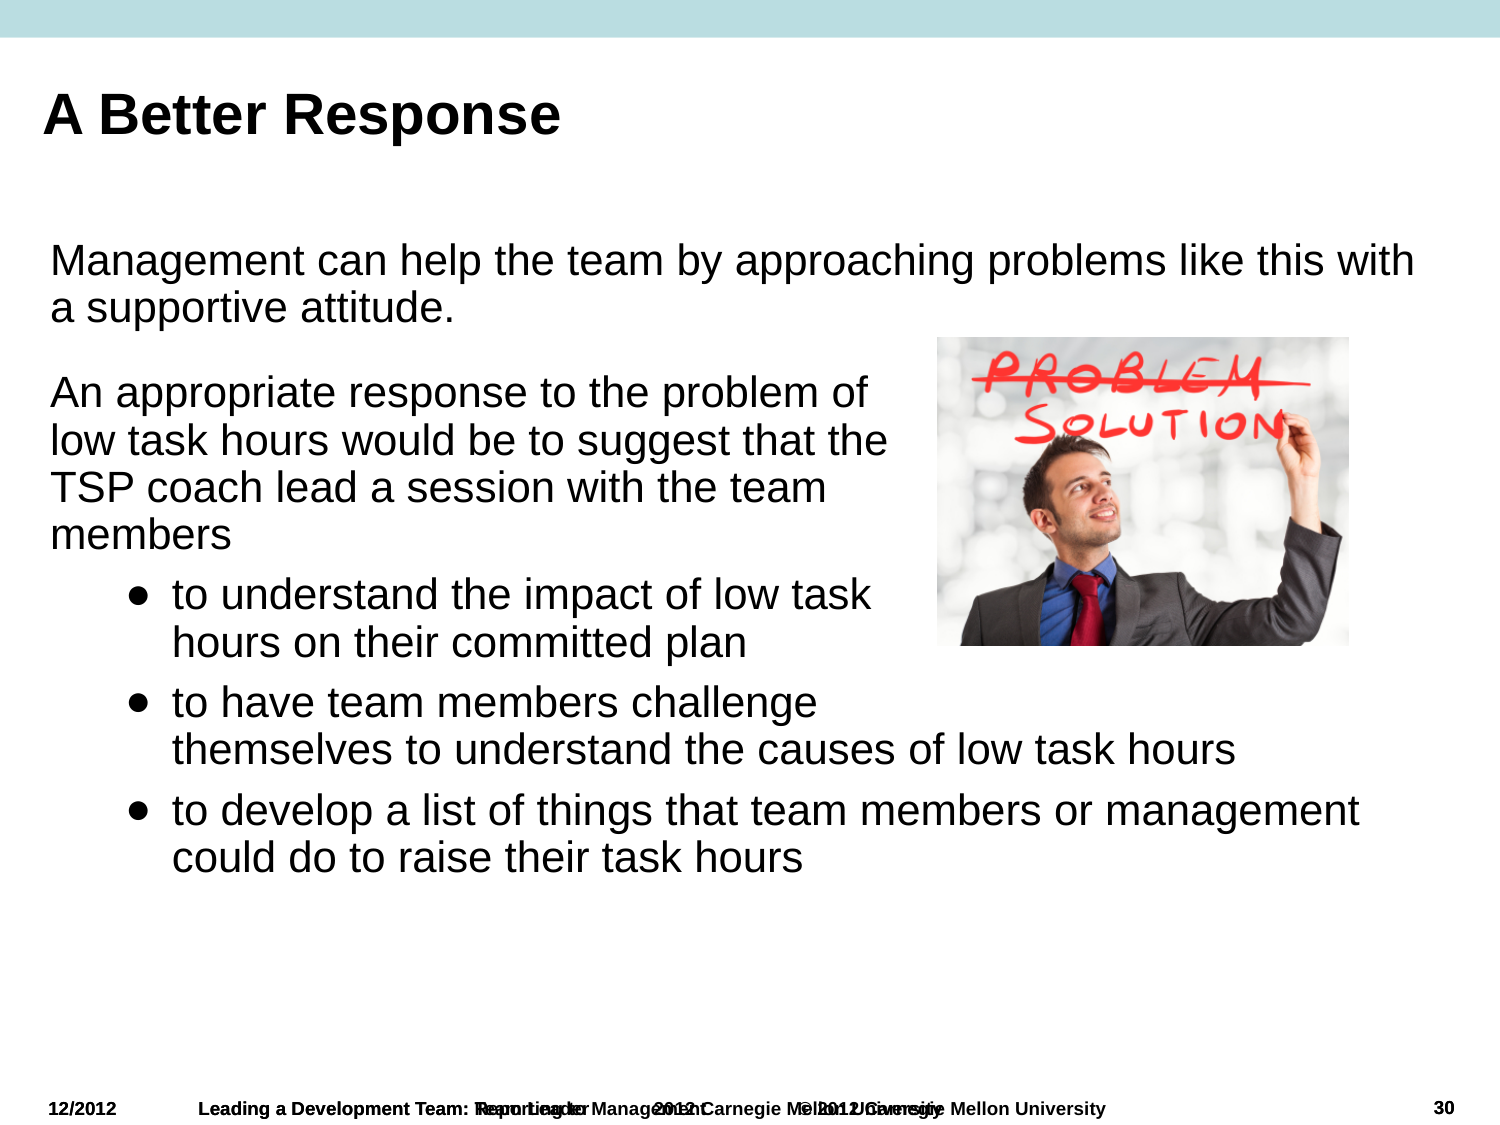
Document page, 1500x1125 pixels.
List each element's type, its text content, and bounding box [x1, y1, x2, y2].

picture [937, 337, 1349, 647]
title A Better Response [42, 89, 1438, 147]
list Management can help the team by approaching problems like this with a supportive attitude. An appropriate response to the problem of low task hours would be to suggest that the TSP coach lead a session with the team members to understand the impact of low task hours on their committed plan to have team members challenge themselves to understand the causes of low task hours to develop a list of things that team members or management could do to raise their task hours [50, 237, 1437, 1000]
